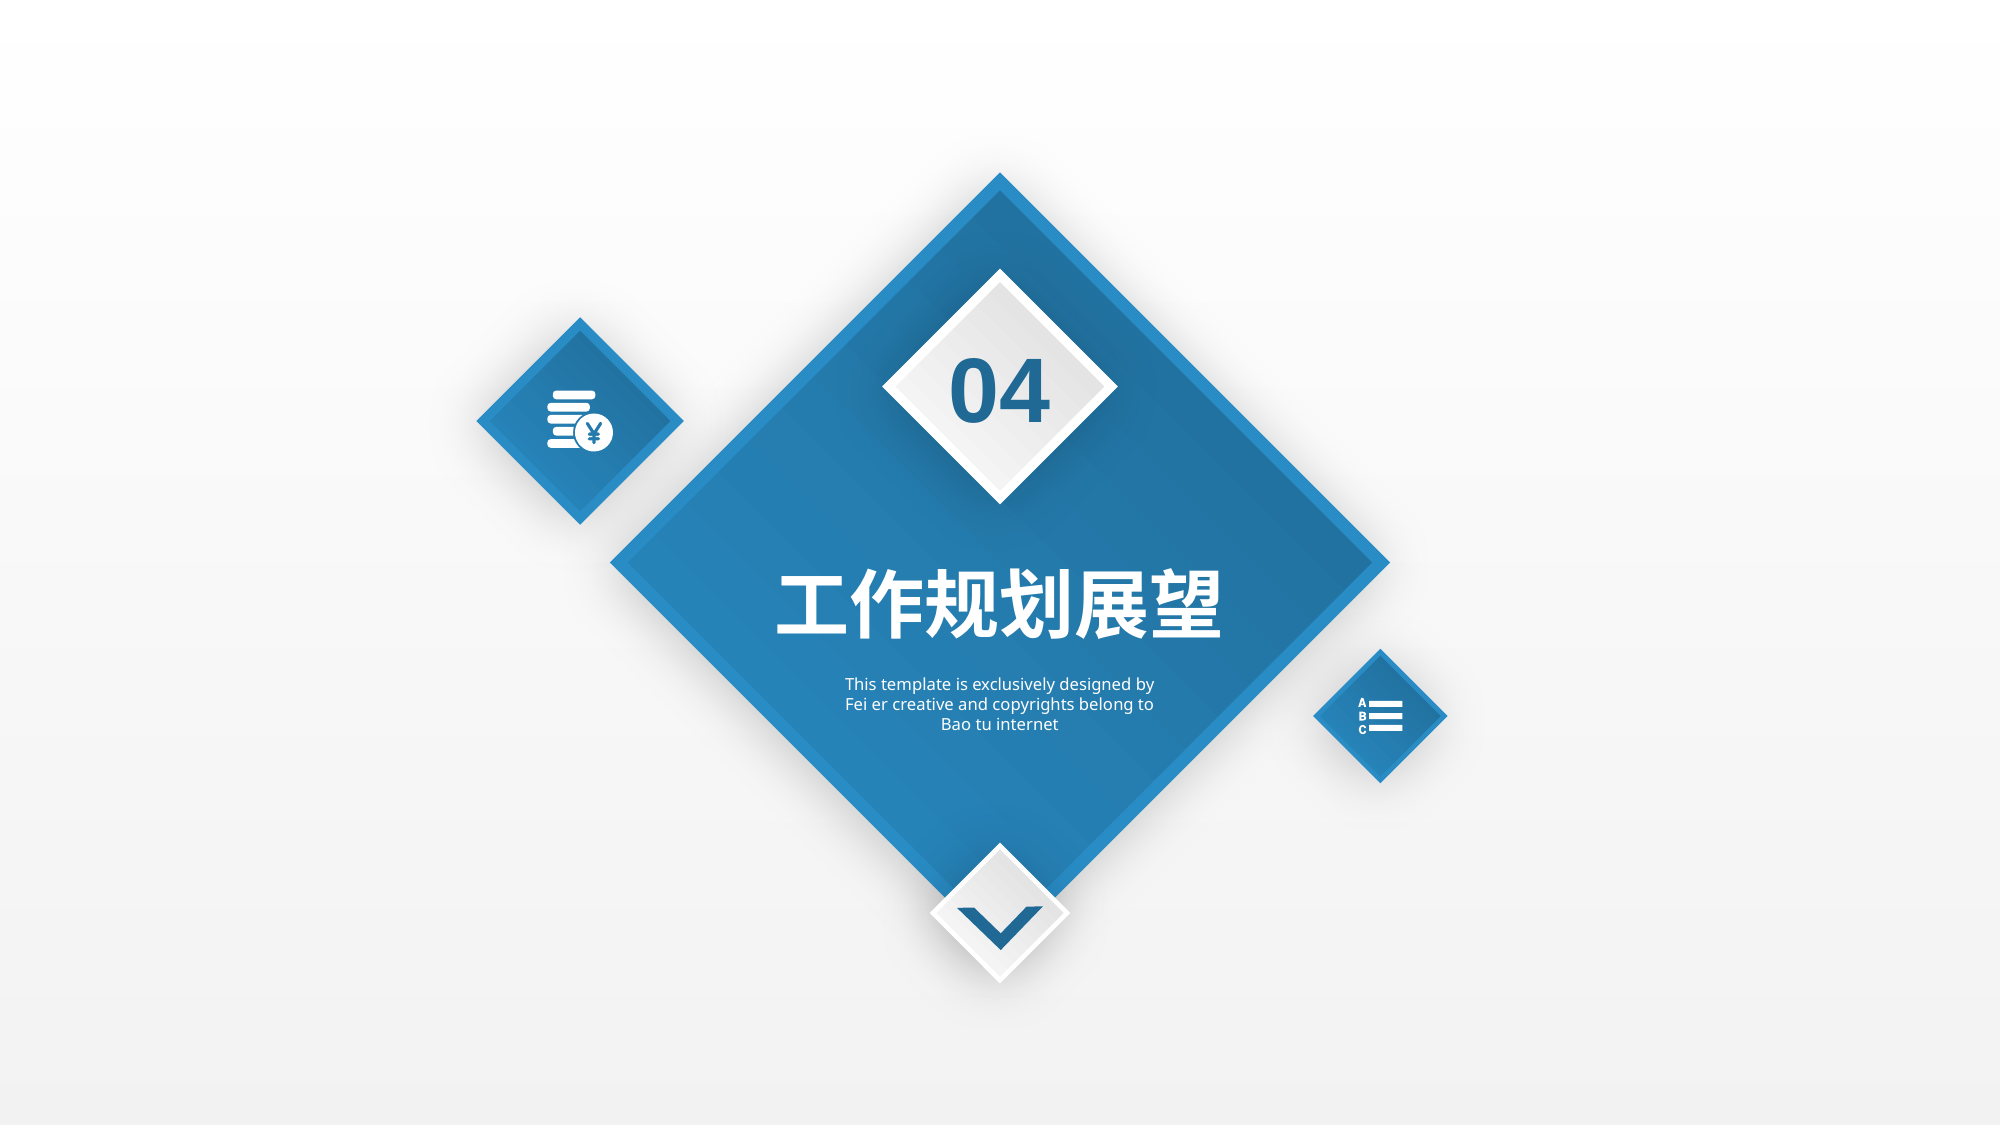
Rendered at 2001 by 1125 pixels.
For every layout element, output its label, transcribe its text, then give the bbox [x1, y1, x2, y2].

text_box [482, 323, 678, 519]
text_box [617, 291, 1383, 629]
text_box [1316, 652, 1445, 780]
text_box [888, 275, 1112, 498]
text_box [904, 179, 1096, 275]
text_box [932, 845, 1068, 981]
text_box This template is exclusively designed by Fei er creative and copyrights belong to Bao tu internet [826, 666, 1174, 742]
text_box [710, 656, 1290, 878]
text_box 工作规划展望 [683, 550, 1317, 656]
